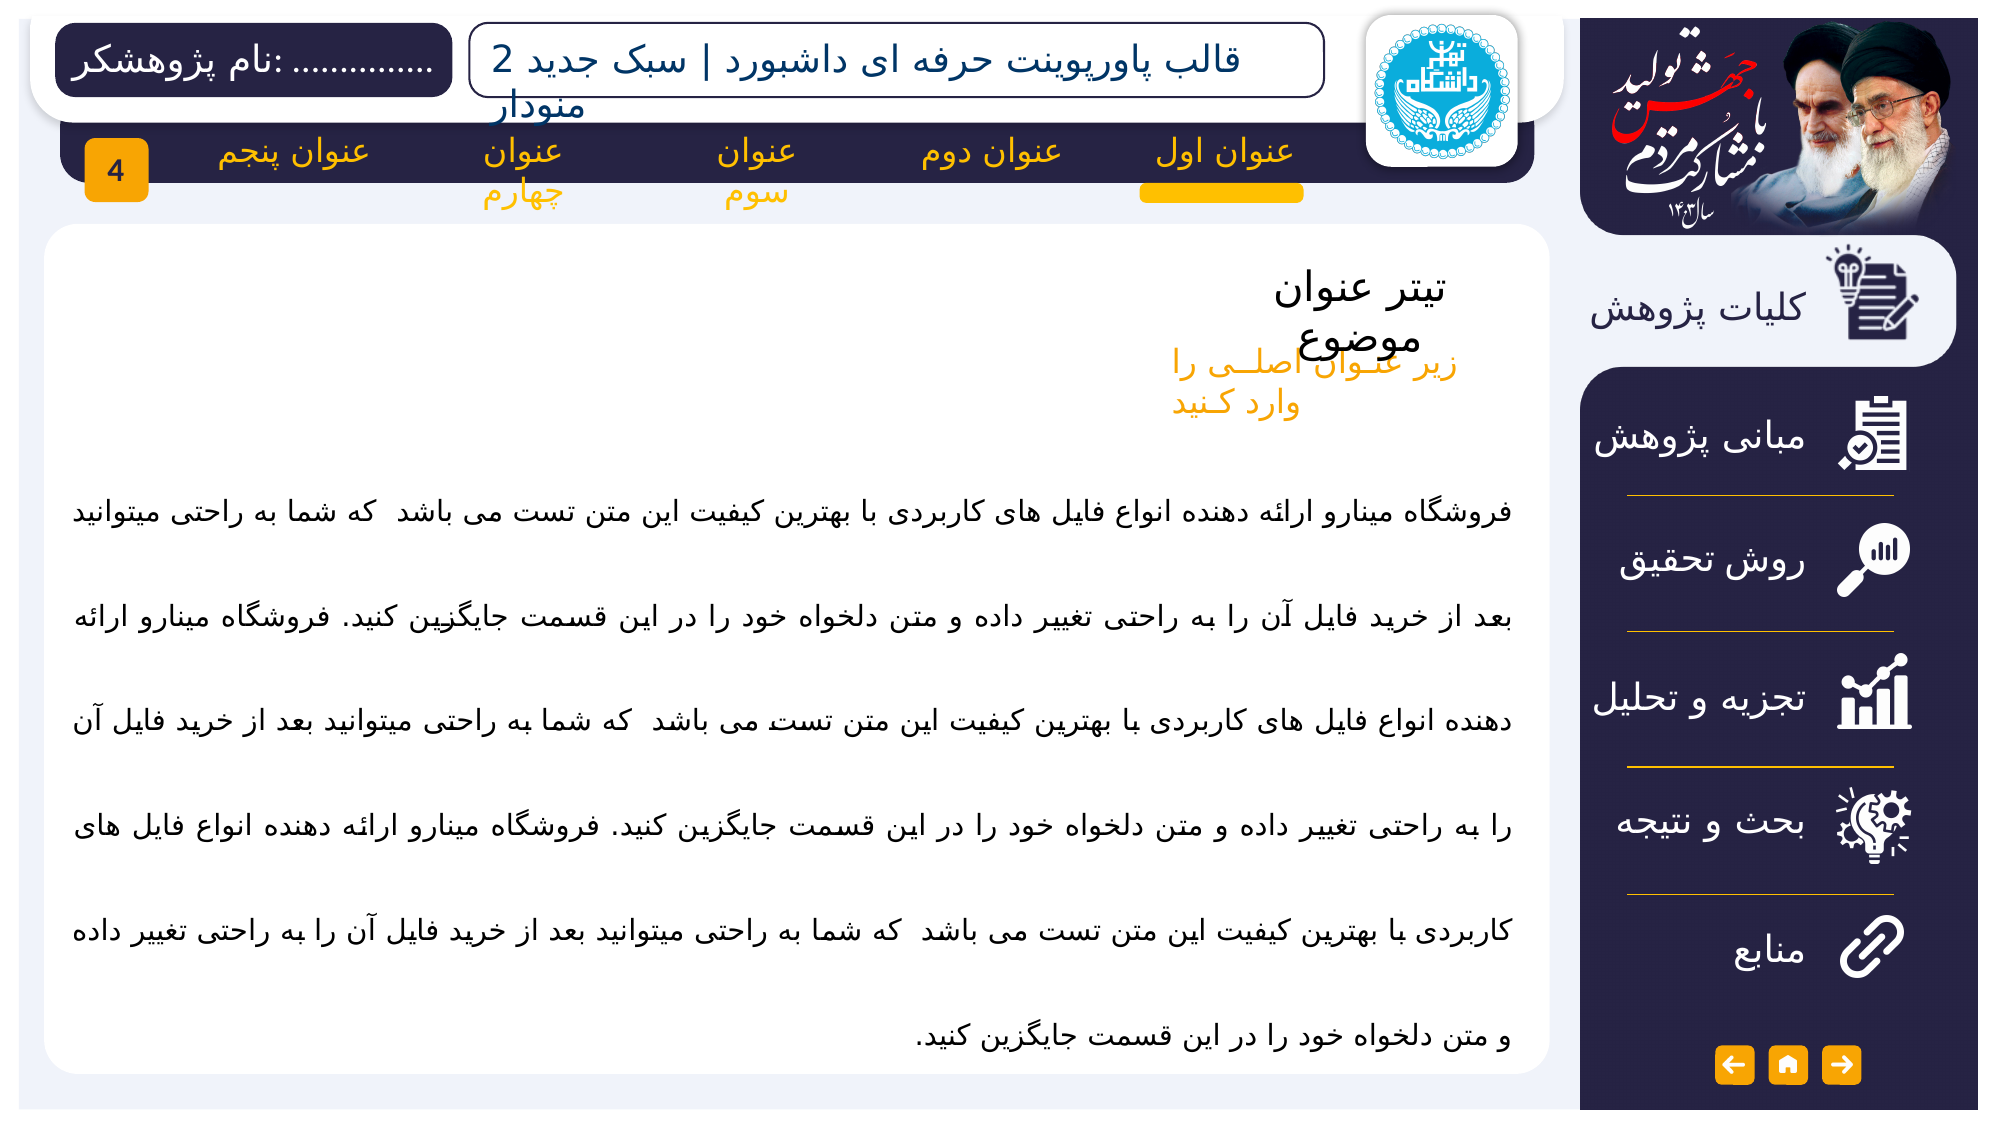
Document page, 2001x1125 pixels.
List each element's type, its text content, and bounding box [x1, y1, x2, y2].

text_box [1715, 1045, 1862, 1085]
text_box [1364, 13, 1519, 168]
text_box عنوان چهارم [423, 122, 624, 217]
text_box [1138, 181, 1305, 204]
text_box منابع [1674, 917, 1821, 977]
text_box عنوان اول [1132, 132, 1318, 177]
text_box عنوان دوم [899, 132, 1085, 177]
text_box روش تحقیق [1602, 527, 1821, 587]
text_box بحث و نتیجه [1594, 788, 1822, 849]
text_box 4 [81, 140, 151, 196]
picture [1580, 5, 1978, 1110]
picture [1373, 22, 1511, 160]
text_box تیتر عنوان موضوع [1198, 252, 1522, 367]
text_box مبانی پژوهش [1551, 403, 1821, 464]
text_box زیر عنـوان اصلــی را وارد کـنید [1156, 332, 1522, 414]
text_box نام پژوهشکر: ............... [57, 27, 454, 87]
text_box قالب پاورپوینت حرفه ای داشبورد | سبک جدید 2 منودار [475, 27, 1335, 132]
text_box عنوان پنجم [193, 122, 395, 177]
text_box تجزیه و تحلیل [1551, 665, 1822, 725]
text_box فروشگاه مینارو ارائه دهنده انواع فایل های کاربردی با بهترین کیفیت این متن تست می باشد که شما به راحتی میتوانید بعد از خرید فایل آن را به راحتی تغییر داده و متن دلخواه خود را در این قسمت جایگزین کنید. فروشگاه مینارو ارائه دهنده انواع فایل های کاربردی با بهترین کیفیت این متن تست می باشد که شما به راحتی میتوانید بعد از خرید فایل آن را به راحتی تغییر داده و متن دلخواه خود را در این قسمت جایگزین کنید. فروشگاه مینارو ارائه دهنده انواع فایل های کاربردی با بهترین کیفیت این متن تست می باشد که شما به راحتی میتوانید بعد از خرید فایل آن را به راحتی تغییر داده و متن دلخواه خود را در این قسمت جایگزین کنید. [57, 414, 1528, 1059]
text_box [43, 222, 1551, 1076]
text_box کلیات پژوهش [1551, 275, 1822, 336]
text_box عنوان سوم [664, 132, 850, 217]
